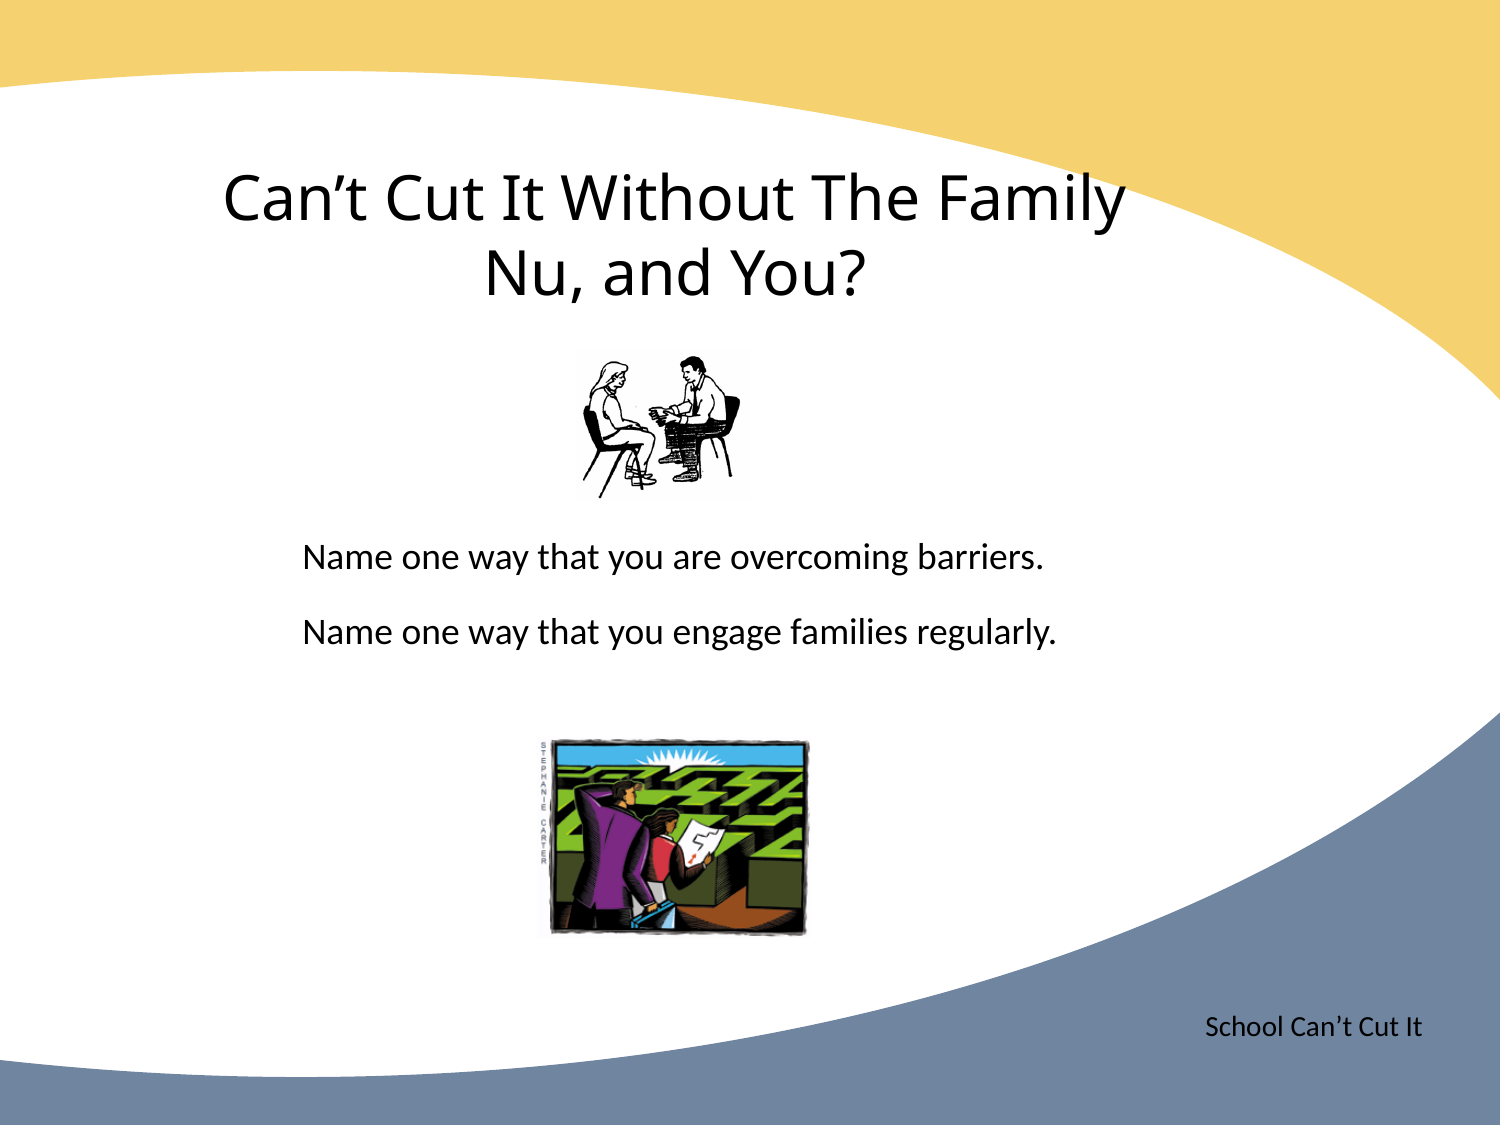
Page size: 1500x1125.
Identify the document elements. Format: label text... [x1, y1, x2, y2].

picture [537, 737, 811, 938]
text_box Can’t Cut It Without The Family Nu, and You? [149, 151, 1200, 316]
text_box [0, 0, 1500, 400]
text_box Name one way that you are overcoming barriers. [287, 524, 1313, 585]
picture [574, 349, 751, 501]
text_box [0, 712, 1500, 1125]
text_box Name one way that you engage families regularly. [287, 599, 1225, 660]
text_box School Can’t Cut It [1087, 999, 1438, 1050]
